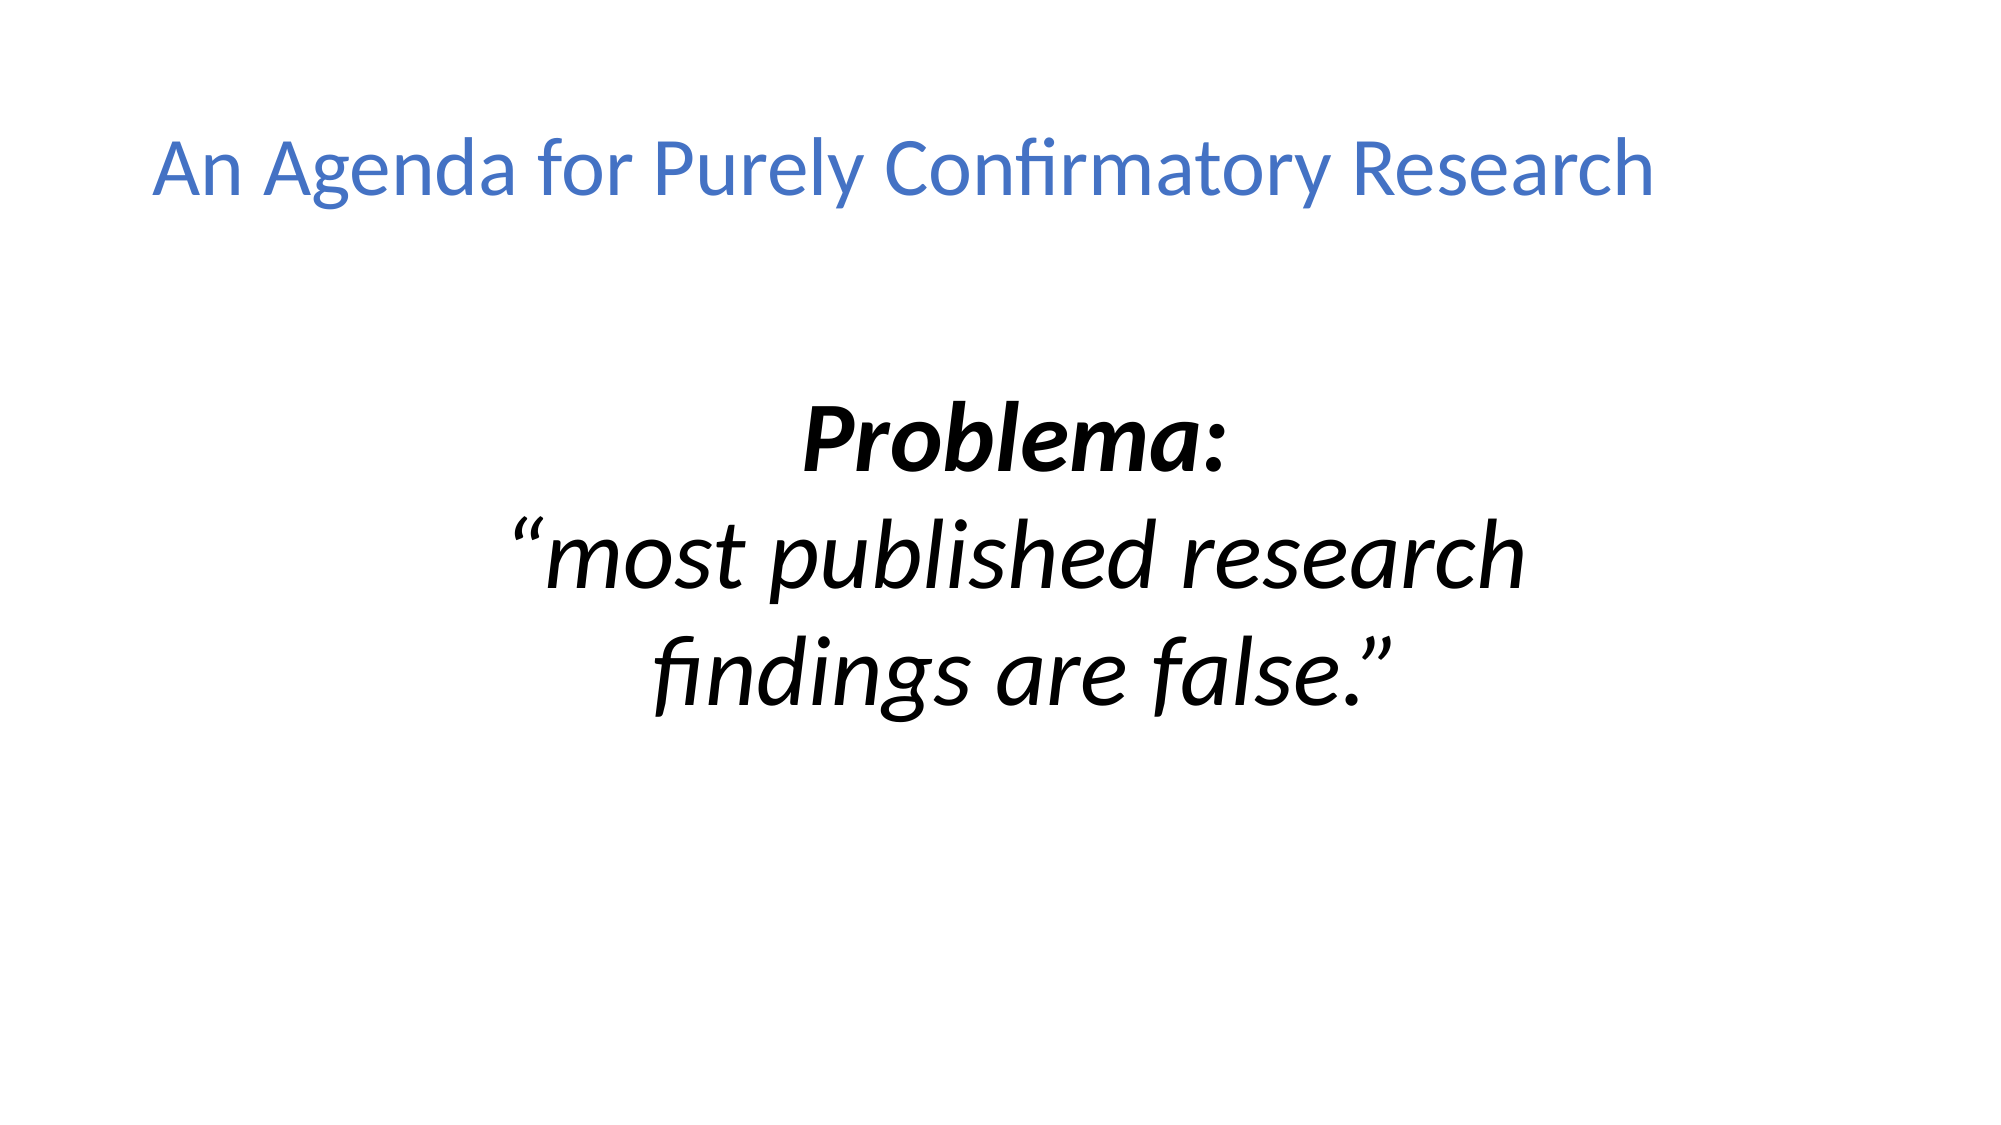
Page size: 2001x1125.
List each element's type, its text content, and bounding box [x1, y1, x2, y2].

text_box Problema: “most published research findings are false.” [164, 387, 1890, 854]
title An Agenda for Purely Confirmatory Research [137, 59, 1863, 278]
